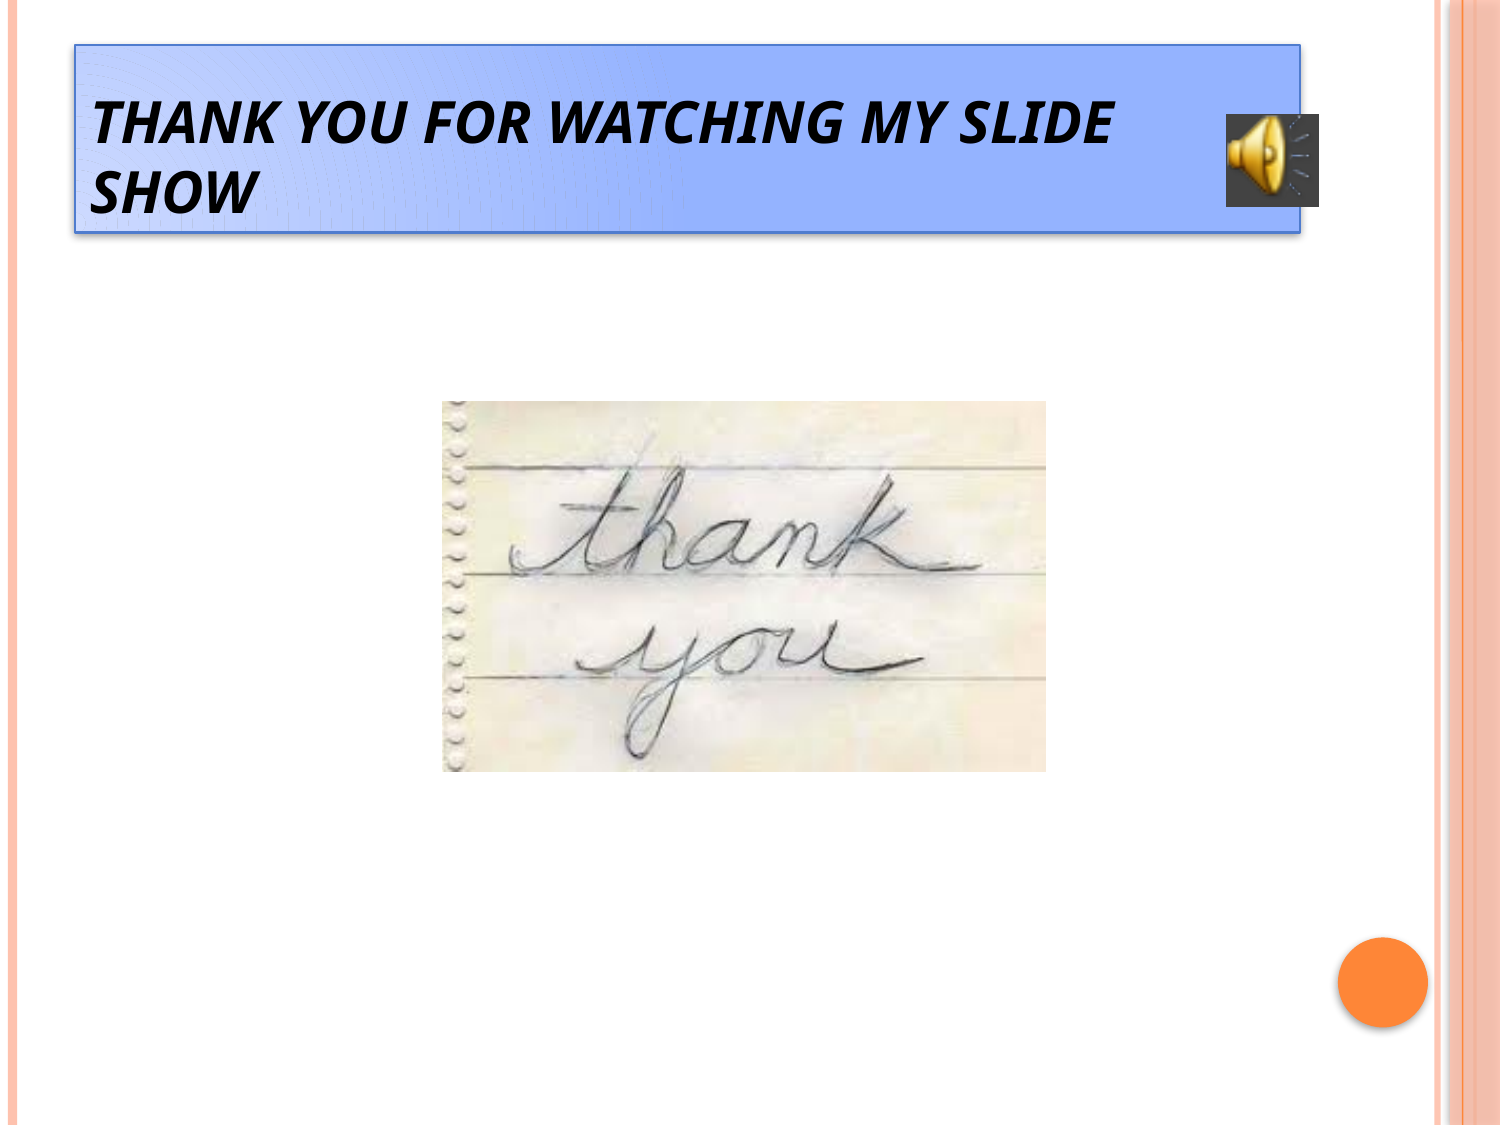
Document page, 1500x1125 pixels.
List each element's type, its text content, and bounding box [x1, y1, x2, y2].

title Thank you for watching my slide show [74, 44, 1301, 234]
picture [1224, 113, 1321, 209]
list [442, 401, 1046, 772]
